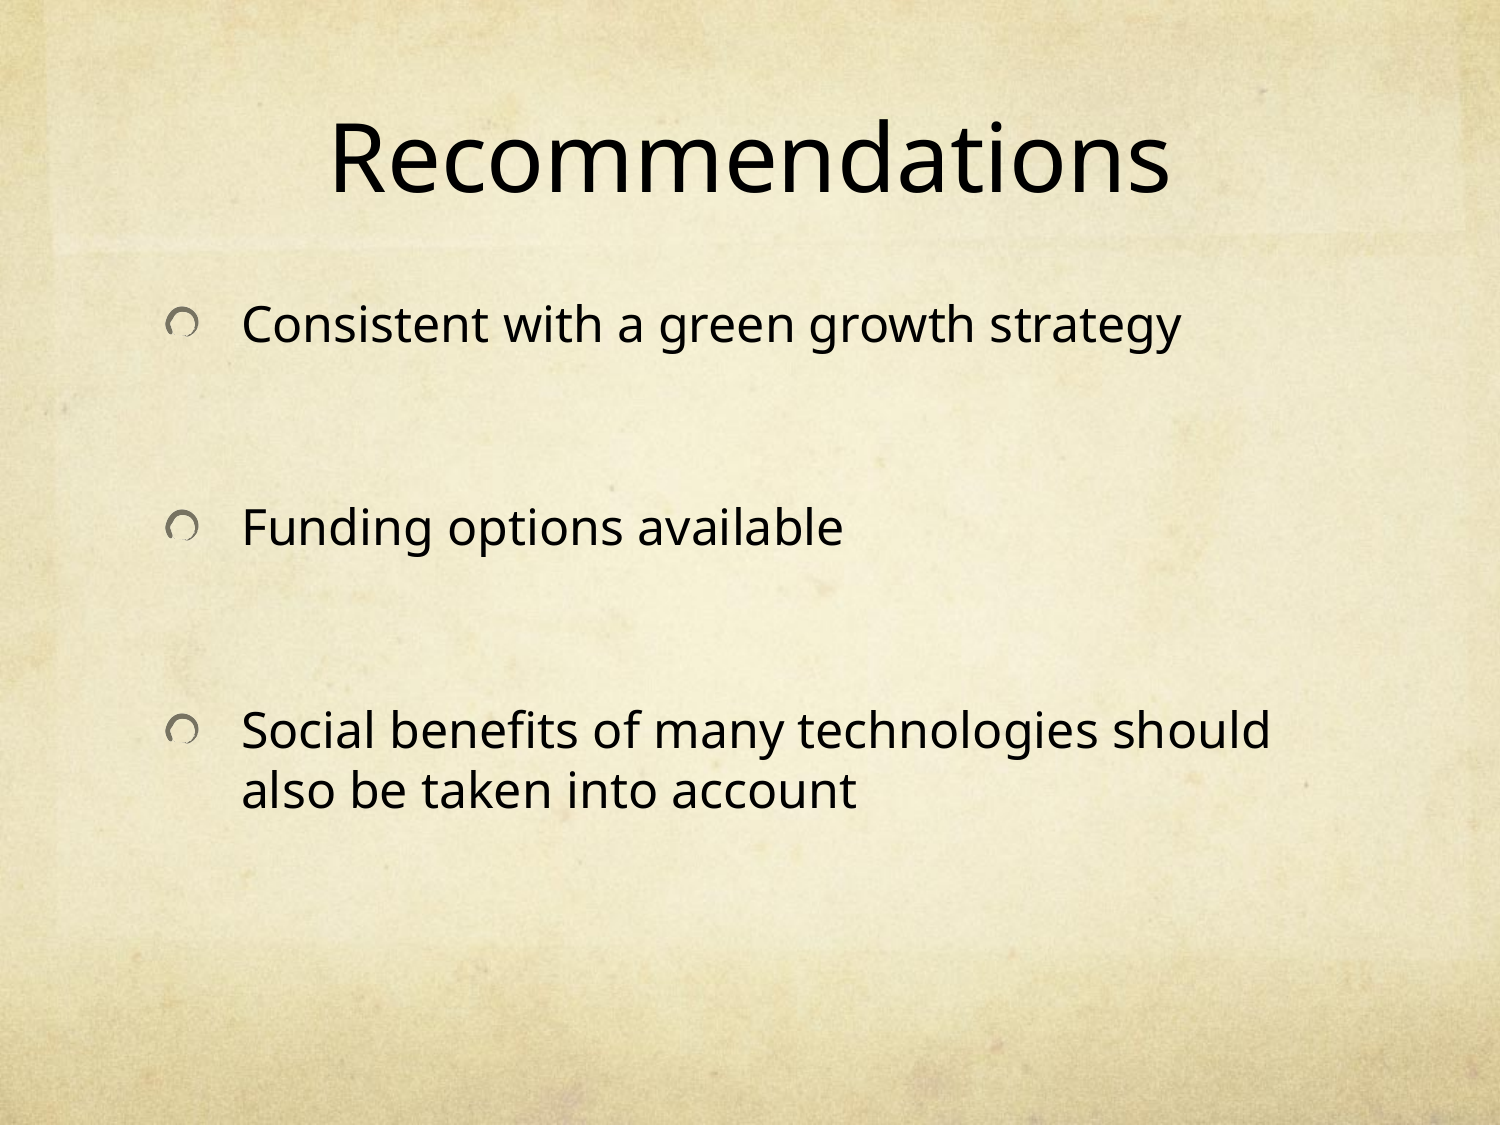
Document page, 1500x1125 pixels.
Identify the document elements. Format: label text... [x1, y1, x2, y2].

list Consistent with a green growth strategy Funding options available Social benefits of many technologies should also be taken into account [150, 284, 1350, 950]
picture [0, 0, 1500, 1125]
title Recommendations [150, 82, 1350, 225]
